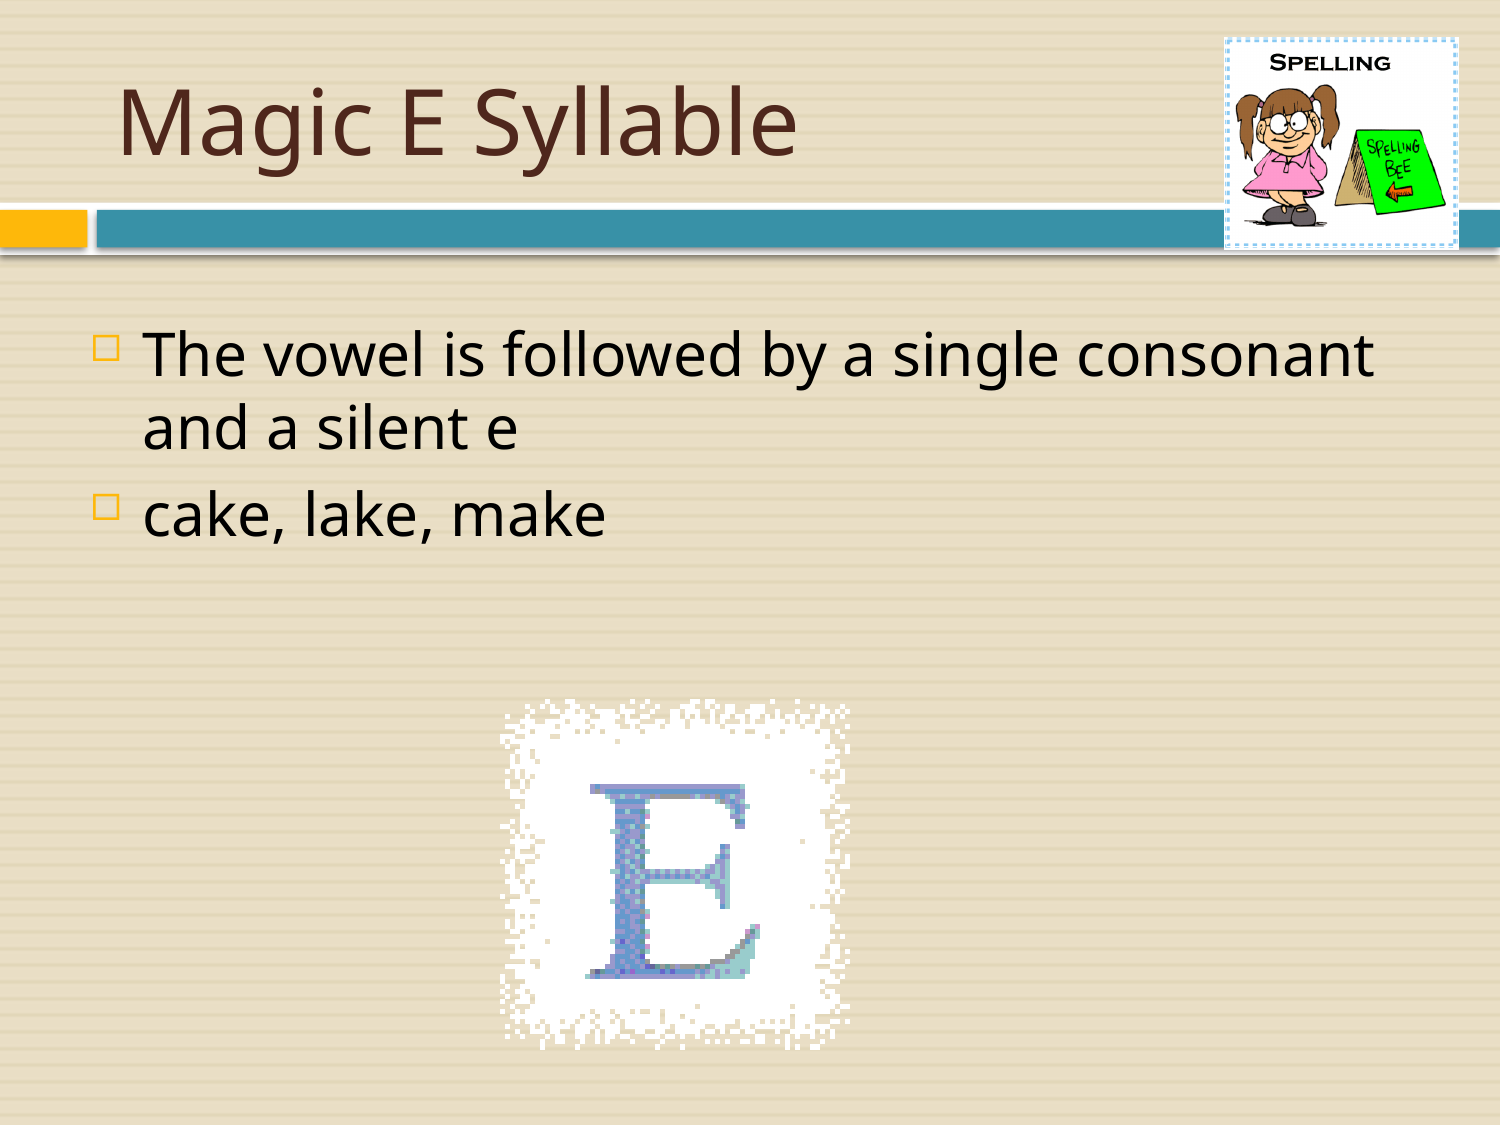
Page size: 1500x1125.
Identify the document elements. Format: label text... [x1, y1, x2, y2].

picture [499, 699, 851, 1051]
list The vowel is followed by a single consonant and a silent e cake, lake, make [74, 308, 1426, 738]
picture [1224, 37, 1460, 251]
title Magic E Syllable [100, 37, 1223, 201]
